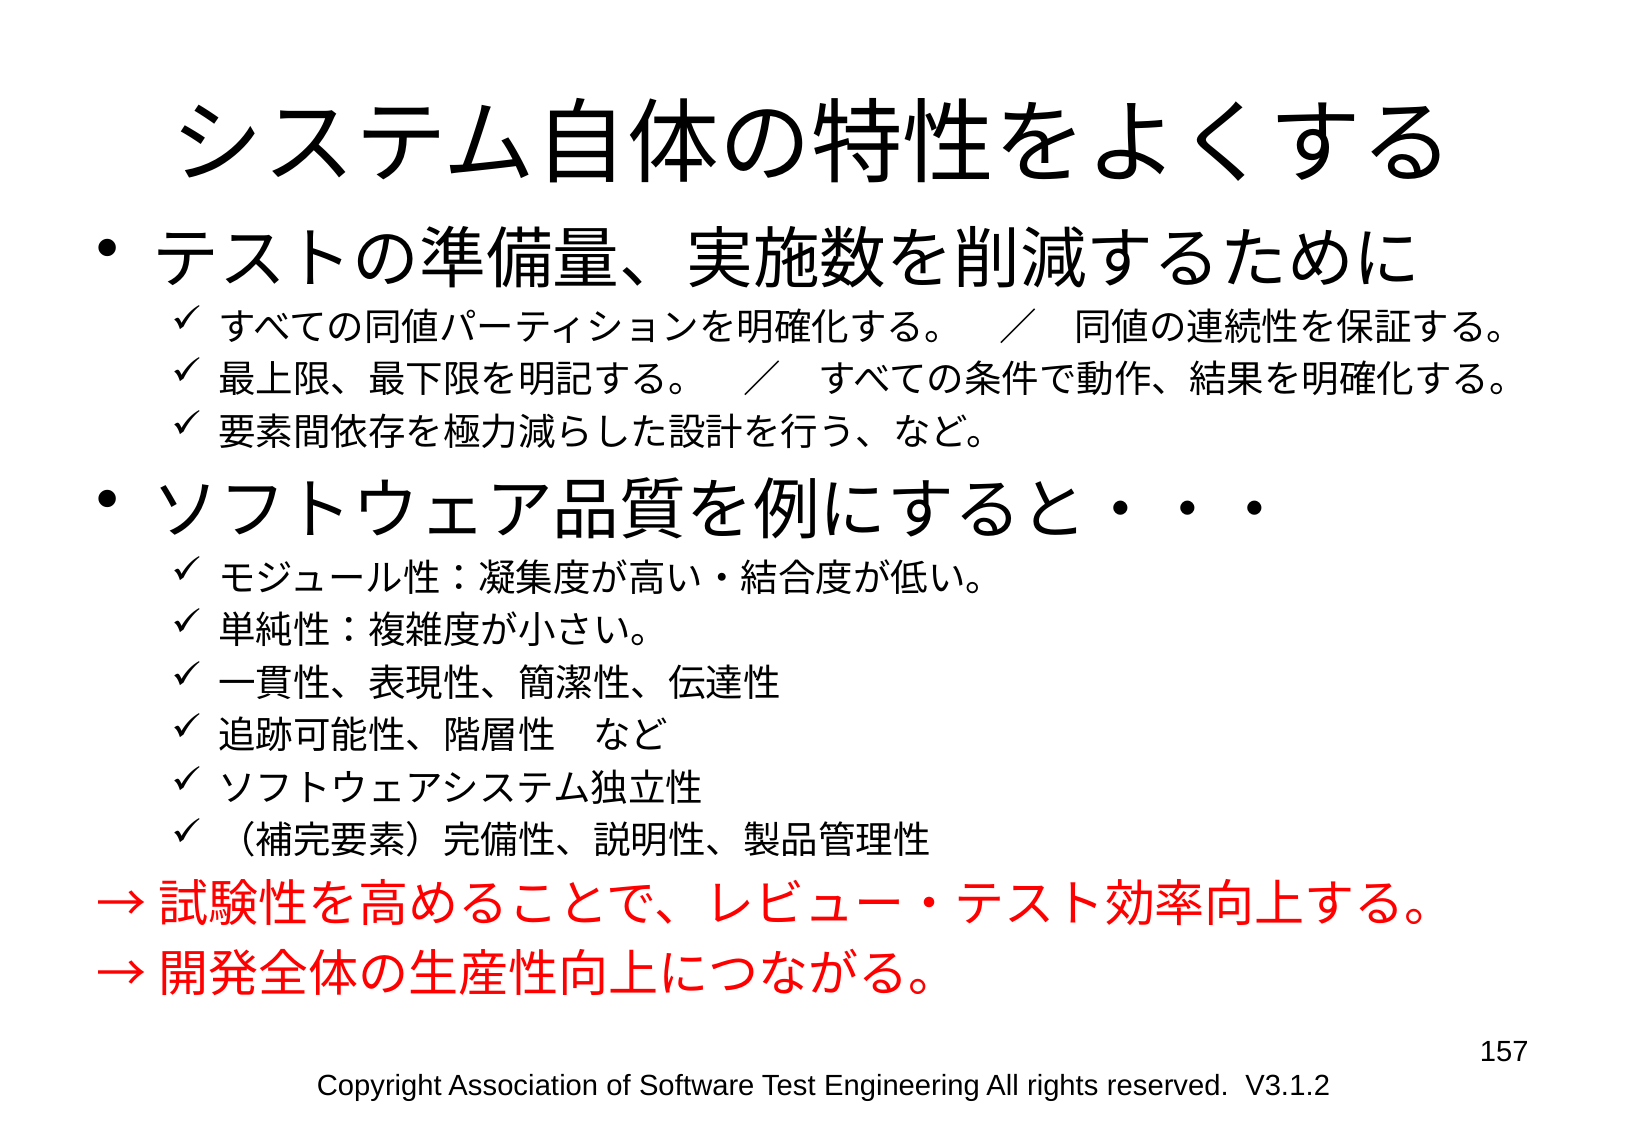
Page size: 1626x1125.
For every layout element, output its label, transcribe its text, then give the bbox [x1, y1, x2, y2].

footer Copyright Association of Software Test Engineering All rights reserved. V3.1.2 [233, 1058, 1416, 1103]
list テストの準備量、実施数を削減するために すべての同値パーティションを明確化する。 ／ 同値の連続性を保証する。 最上限、最下限を明記する。 ／ すべての条件で動作、結果を明確化する。 要素間依存を極力減らした設計を行う、など。 ソフトウェア品質を例にすると・・・ モジュール性：凝集度が高い・結合度が低い。 単純性：複雑度が小さい。 一貫性、表現性、簡潔性、伝達性 追跡可能性、階層性 など ソフトウェアシステム独立性 （補完要素）完備性、説明性、製品管理性 →試験性を高めることで、レビュー・テスト効率向上する。 →開発全体の生産性向上につながる。 [80, 207, 1544, 1071]
title システム自体の特性をよくする [80, 44, 1544, 207]
slide_number 157 [1164, 1024, 1544, 1103]
